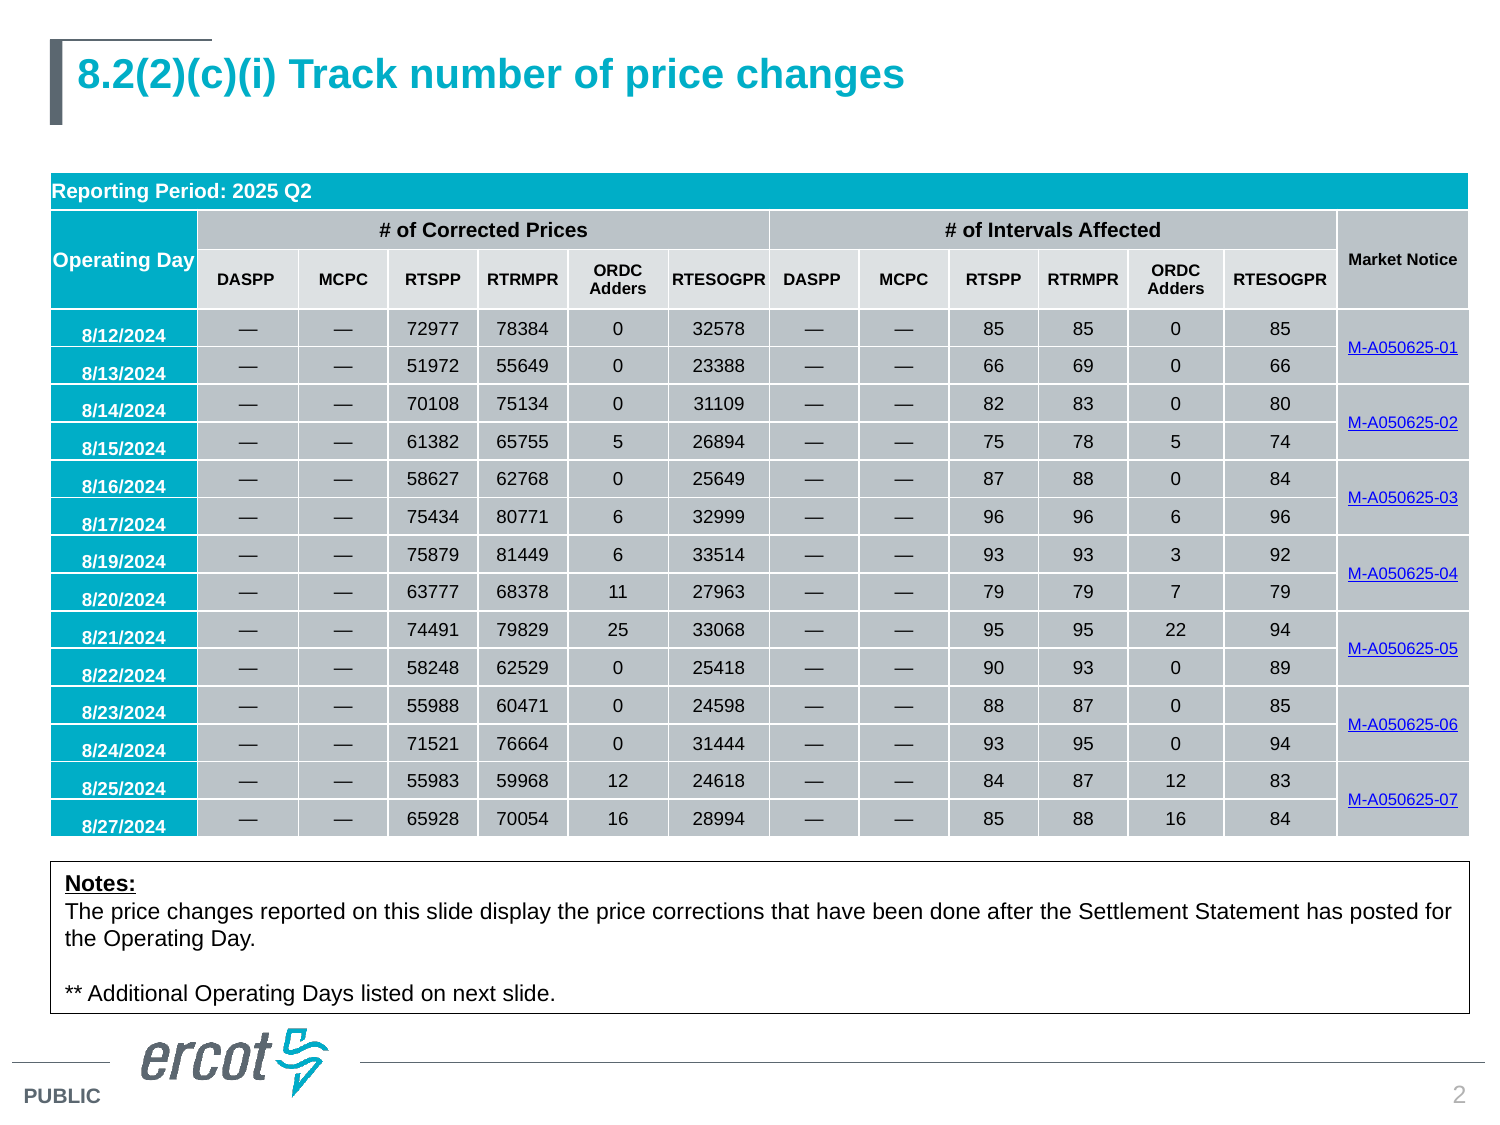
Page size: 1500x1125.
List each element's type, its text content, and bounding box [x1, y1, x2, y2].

table_cell 0 [1129, 687, 1223, 723]
table_cell 72977 [389, 310, 477, 346]
slide_number 2 [1437, 1076, 1475, 1112]
table_cell — [299, 385, 387, 421]
table_cell — [770, 800, 858, 836]
table_cell — [860, 385, 948, 421]
table_cell 84 [1225, 800, 1336, 836]
table_cell 0 [569, 461, 668, 497]
table_cell 79 [950, 574, 1038, 610]
table_cell 0 [569, 347, 668, 383]
picture [137, 1024, 332, 1100]
table_cell 32578 [669, 310, 769, 346]
table_cell M-A050625-01 [1338, 310, 1469, 383]
table_cell 8/19/2024 [51, 536, 197, 572]
table_cell 87 [1039, 762, 1127, 798]
table_cell 83 [1225, 762, 1336, 798]
table_cell 74491 [389, 612, 477, 647]
table_cell 79 [1225, 574, 1336, 610]
table_cell 65928 [389, 800, 477, 836]
table_cell 66 [950, 347, 1038, 383]
table_cell — [860, 574, 948, 610]
table_cell 87 [1039, 687, 1127, 723]
table_cell 28994 [669, 800, 769, 836]
table_cell — [299, 310, 387, 346]
table_cell — [299, 649, 387, 685]
table_cell 16 [1129, 800, 1223, 836]
table_cell 55649 [479, 347, 567, 383]
table_cell 8/21/2024 [51, 612, 197, 647]
table_cell 75879 [389, 536, 477, 572]
table_cell 8/24/2024 [51, 725, 197, 761]
table_cell 66 [1225, 347, 1336, 383]
table_cell RTRMPR [1039, 250, 1127, 308]
table_cell 75434 [389, 498, 477, 534]
table_cell — [770, 347, 858, 383]
table_cell — [860, 725, 948, 761]
table_cell 58248 [389, 649, 477, 685]
table_cell 8/23/2024 [51, 687, 197, 723]
table_cell 94 [1225, 612, 1336, 647]
table_cell 85 [950, 310, 1038, 346]
table_cell — [299, 612, 387, 647]
table_cell 60471 [479, 687, 567, 723]
table_cell — [860, 612, 948, 647]
table_cell 8/17/2024 [51, 498, 197, 534]
table_cell RTRMPR [479, 250, 567, 308]
table_cell 31109 [669, 385, 769, 421]
table_cell M-A050625-07 [1338, 762, 1469, 836]
table_cell — [770, 385, 858, 421]
table_cell 25418 [669, 649, 769, 685]
table_cell 0 [1129, 461, 1223, 497]
table_cell — [860, 649, 948, 685]
table_cell 75134 [479, 385, 567, 421]
table_cell 51972 [389, 347, 477, 383]
table_cell 25 [569, 612, 668, 647]
table_cell — [299, 347, 387, 383]
table_cell — [770, 461, 858, 497]
table_cell 0 [1129, 385, 1223, 421]
table_cell 5 [1129, 423, 1223, 459]
table_cell 78 [1039, 423, 1127, 459]
table_header Reporting Period: 2025 Q2 [51, 173, 1468, 209]
table_cell 6 [1129, 498, 1223, 534]
table_cell 12 [569, 762, 668, 798]
table_cell 96 [1225, 498, 1336, 534]
table_cell 23388 [669, 347, 769, 383]
table_cell 80 [1225, 385, 1336, 421]
table_cell — [860, 423, 948, 459]
table_cell 95 [1039, 725, 1127, 761]
table_cell 84 [1225, 461, 1336, 497]
table_cell 76664 [479, 725, 567, 761]
table_cell 96 [1039, 498, 1127, 534]
table_cell 0 [569, 310, 668, 346]
table_cell — [299, 498, 387, 534]
table_cell — [770, 536, 858, 572]
table_cell 0 [1129, 725, 1223, 761]
table_cell — [860, 762, 948, 798]
table_cell 63777 [389, 574, 477, 610]
table_cell ORDC Adders [1129, 250, 1223, 308]
table_cell 33514 [669, 536, 769, 572]
table_cell — [860, 347, 948, 383]
table_cell 31444 [669, 725, 769, 761]
table_cell 24598 [669, 687, 769, 723]
table_cell 55983 [389, 762, 477, 798]
table_cell 27963 [669, 574, 769, 610]
table_cell 75 [950, 423, 1038, 459]
table_cell — [299, 762, 387, 798]
table_cell 96 [950, 498, 1038, 534]
table_cell — [299, 461, 387, 497]
table_cell 26894 [669, 423, 769, 459]
table_cell 70054 [479, 800, 567, 836]
table_cell 83 [1039, 385, 1127, 421]
table_cell 71521 [389, 725, 477, 761]
table_cell 81449 [479, 536, 567, 572]
table_cell 25649 [669, 461, 769, 497]
table_cell 95 [1039, 612, 1127, 647]
table_cell 61382 [389, 423, 477, 459]
table_cell — [198, 649, 298, 685]
table_cell 88 [1039, 800, 1127, 836]
table_cell 0 [1129, 347, 1223, 383]
table_cell — [198, 800, 298, 836]
table_cell 88 [950, 687, 1038, 723]
table_cell — [860, 461, 948, 497]
table_cell — [299, 800, 387, 836]
table_cell 79829 [479, 612, 567, 647]
table_cell DASPP [770, 250, 858, 308]
table_cell — [198, 687, 298, 723]
table_cell — [770, 423, 858, 459]
table_cell 93 [1039, 536, 1127, 572]
table_cell 87 [950, 461, 1038, 497]
table_cell — [770, 574, 858, 610]
table_cell 0 [1129, 310, 1223, 346]
table_cell RTSPP [950, 250, 1038, 308]
table_cell 85 [1225, 310, 1336, 346]
table_cell 11 [569, 574, 668, 610]
table_cell M-A050625-04 [1338, 536, 1469, 610]
table_cell — [860, 498, 948, 534]
table_cell M-A050625-03 [1338, 461, 1469, 534]
table_cell 62768 [479, 461, 567, 497]
table_cell 93 [1039, 649, 1127, 685]
table_cell # of Intervals Affected [770, 211, 1336, 249]
table_cell 90 [950, 649, 1038, 685]
table_cell 95 [950, 612, 1038, 647]
table_cell 8/13/2024 [51, 347, 197, 383]
table_cell 79 [1039, 574, 1127, 610]
table_cell 5 [569, 423, 668, 459]
table_cell 0 [569, 687, 668, 723]
table_cell 94 [1225, 725, 1336, 761]
table_cell 59968 [479, 762, 567, 798]
table_cell 0 [569, 649, 668, 685]
table_cell 8/14/2024 [51, 385, 197, 421]
table_cell — [770, 649, 858, 685]
table_cell — [198, 762, 298, 798]
table_cell ORDC Adders [569, 250, 668, 308]
table_cell 0 [1129, 649, 1223, 685]
table_cell 16 [569, 800, 668, 836]
table_cell — [198, 310, 298, 346]
table_cell 8/12/2024 [51, 310, 197, 346]
table_cell 92 [1225, 536, 1336, 572]
table_cell — [198, 423, 298, 459]
table_cell RTESOGPR [669, 250, 769, 308]
table_cell — [198, 385, 298, 421]
table_cell — [770, 762, 858, 798]
table_cell — [770, 725, 858, 761]
table_cell 69 [1039, 347, 1127, 383]
table_cell — [299, 687, 387, 723]
table_cell MCPC [860, 250, 948, 308]
table_cell — [198, 612, 298, 647]
table_cell — [860, 310, 948, 346]
table_cell 0 [569, 725, 668, 761]
table_cell 85 [1039, 310, 1127, 346]
table_cell — [299, 423, 387, 459]
table_cell 65755 [479, 423, 567, 459]
table_cell 3 [1129, 536, 1223, 572]
table_cell — [770, 612, 858, 647]
table_cell 6 [569, 498, 668, 534]
table_cell 84 [950, 762, 1038, 798]
table_cell 68378 [479, 574, 567, 610]
text_box Notes: The price changes reported on this slide display the price corrections that have been done after the Settlement Statement has posted for the Operating Day. ** Additional Operating Days listed on next slide. [50, 861, 1470, 1014]
table_cell — [299, 536, 387, 572]
table_cell — [198, 574, 298, 610]
table_cell 85 [1225, 687, 1336, 723]
table_cell 58627 [389, 461, 477, 497]
table_cell 6 [569, 536, 668, 572]
table_cell — [299, 725, 387, 761]
table_cell DASPP [198, 250, 298, 308]
table_cell 33068 [669, 612, 769, 647]
table_cell 55988 [389, 687, 477, 723]
table_cell — [770, 687, 858, 723]
table_cell 22 [1129, 612, 1223, 647]
table_cell Market Notice [1338, 211, 1468, 308]
table_cell 8/25/2024 [51, 762, 197, 798]
table_cell 74 [1225, 423, 1336, 459]
table_cell 93 [950, 725, 1038, 761]
table_cell Operating Day [51, 211, 197, 308]
table_cell 24618 [669, 762, 769, 798]
table_cell 8/20/2024 [51, 574, 197, 610]
table_cell — [198, 536, 298, 572]
table_cell 8/15/2024 [51, 423, 197, 459]
table_cell — [198, 347, 298, 383]
table_cell 8/27/2024 [51, 800, 197, 836]
table_cell 62529 [479, 649, 567, 685]
table_cell 8/16/2024 [51, 461, 197, 497]
table_cell # of Corrected Prices [198, 211, 769, 249]
table_cell — [770, 498, 858, 534]
table_cell — [198, 498, 298, 534]
table_cell 88 [1039, 461, 1127, 497]
table_cell — [860, 800, 948, 836]
table_cell 32999 [669, 498, 769, 534]
table_cell 93 [950, 536, 1038, 572]
table_cell 12 [1129, 762, 1223, 798]
table_cell — [860, 687, 948, 723]
table_cell M-A050625-02 [1338, 385, 1469, 459]
table_cell 78384 [479, 310, 567, 346]
title 8.2(2)(c)(i) Track number of price changes [62, 39, 1450, 171]
table_cell 0 [569, 385, 668, 421]
table_cell 80771 [479, 498, 567, 534]
table_cell RTSPP [389, 250, 477, 308]
table_cell 85 [950, 800, 1038, 836]
table_cell 7 [1129, 574, 1223, 610]
table_cell 89 [1225, 649, 1336, 685]
table_cell — [198, 461, 298, 497]
table_cell — [299, 574, 387, 610]
table_cell — [860, 536, 948, 572]
table_cell MCPC [299, 250, 387, 308]
table_cell 70108 [389, 385, 477, 421]
table_cell M-A050625-06 [1338, 687, 1469, 761]
table_cell 82 [950, 385, 1038, 421]
table_cell — [198, 725, 298, 761]
table_cell M-A050625-05 [1338, 612, 1469, 685]
table_cell 8/22/2024 [51, 649, 197, 685]
table_cell — [770, 310, 858, 346]
table_cell RTESOGPR [1225, 250, 1336, 308]
